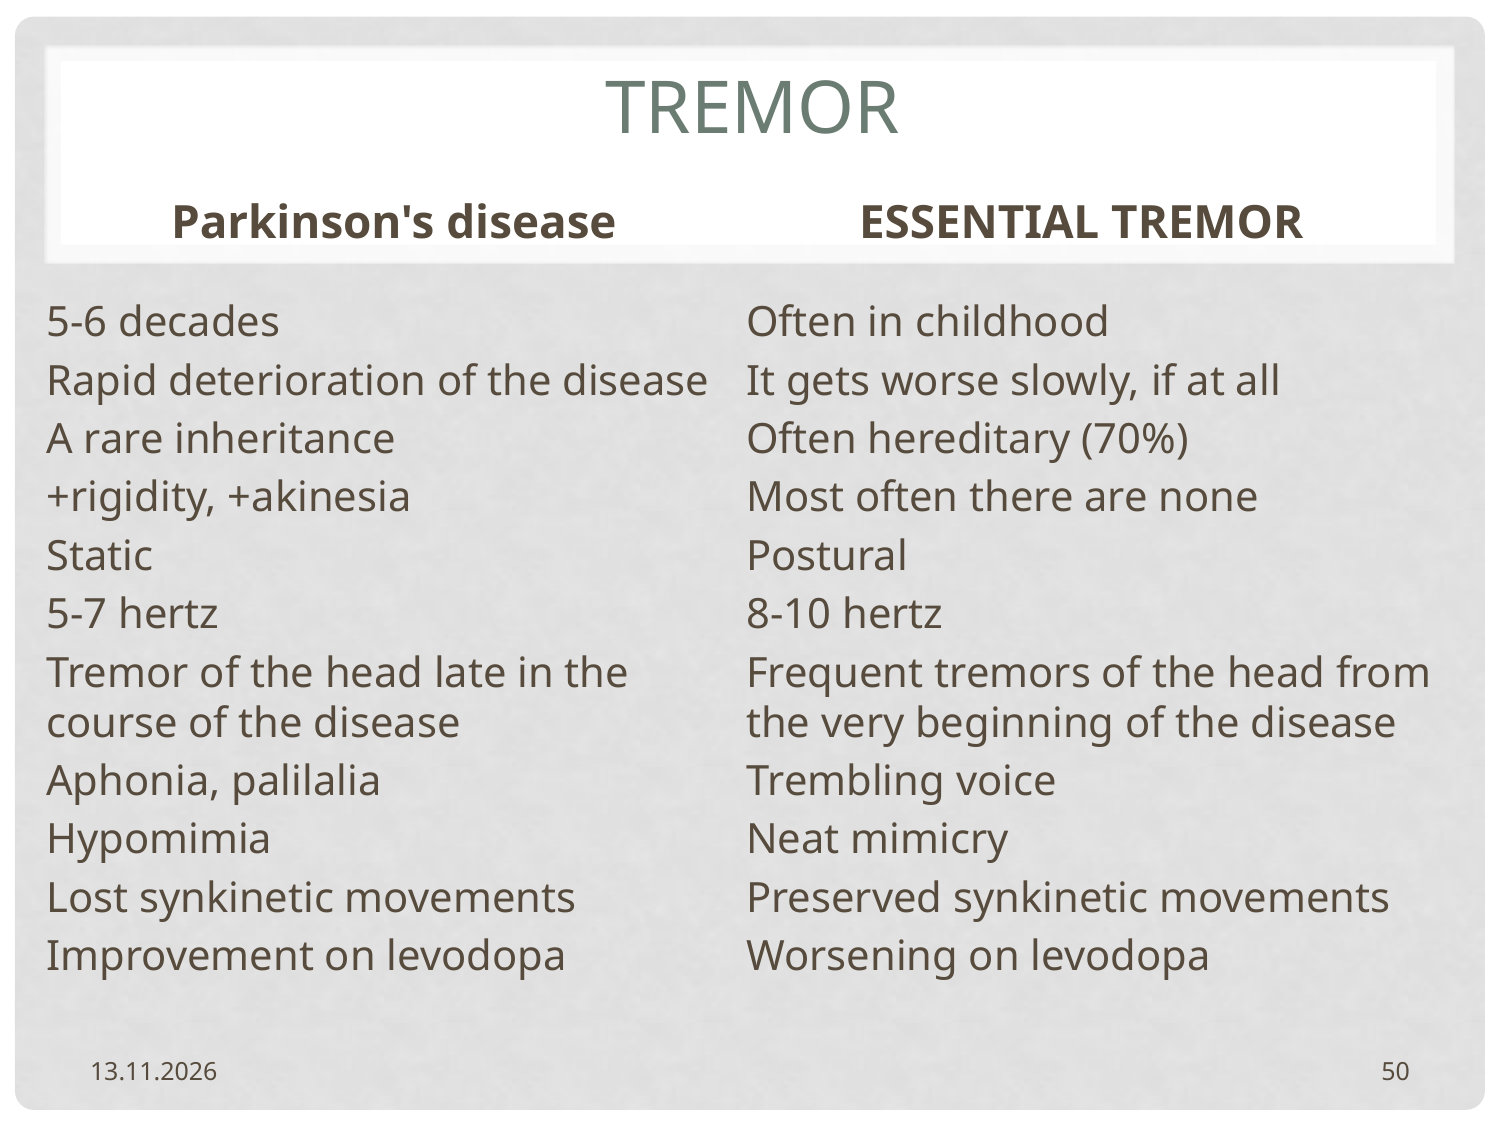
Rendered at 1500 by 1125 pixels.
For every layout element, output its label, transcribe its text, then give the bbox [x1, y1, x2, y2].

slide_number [75, 1042, 425, 1103]
list ESSENTIAL TREMOR [750, 149, 1413, 255]
list Often in childhood It gets worse slowly, if at all Often hereditary (70%) Most often there are none Postural 8-10 hertz Frequent tremors of the head from the very beginning of the disease Trembling voice Neat mimicry Preserved synkinetic movements Worsening on levodopa [712, 287, 1463, 1050]
list 5-6 decades Rapid deterioration of the disease A rare inheritance +rigidity, +akinesia Static 5-7 hertz Tremor of the head late in the course of the disease Aphonia, palilalia Hypomimia Lost synkinetic movements Improvement on levodopa [12, 287, 750, 1063]
title TREMOR [75, 37, 1431, 171]
list Parkinson's disease [62, 149, 726, 255]
slide_number 50 [1074, 1042, 1425, 1103]
